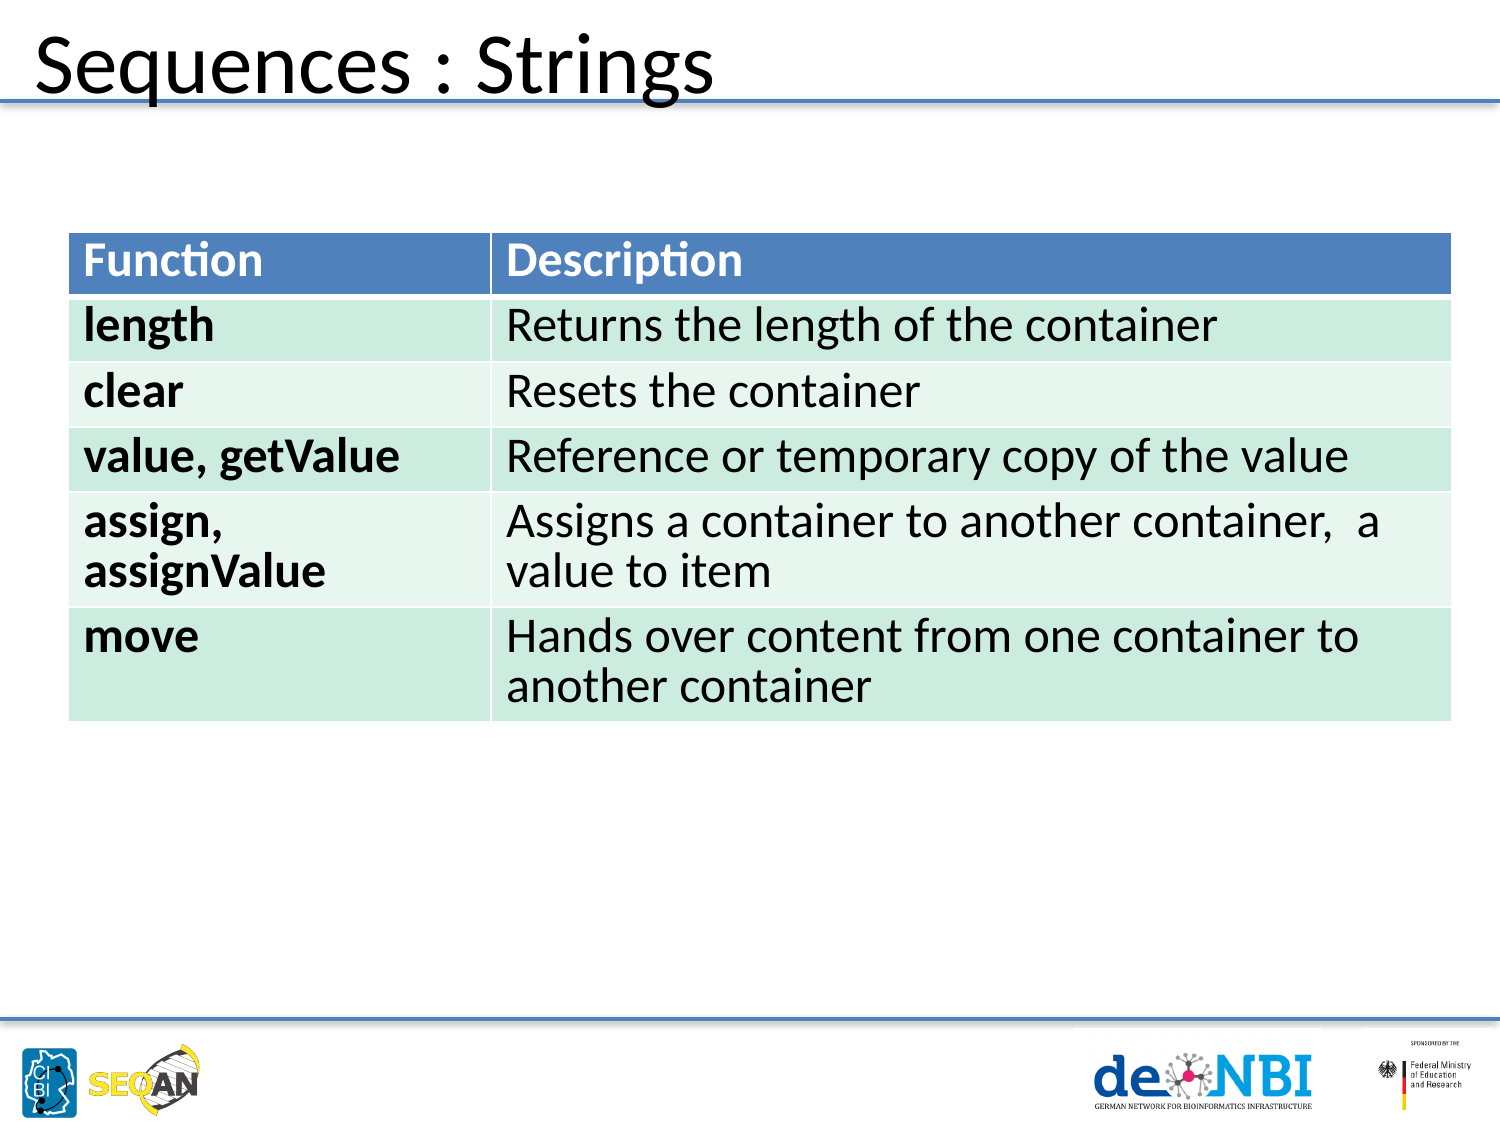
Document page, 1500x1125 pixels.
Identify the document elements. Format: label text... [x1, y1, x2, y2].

table_cell move [69, 608, 490, 721]
text_box Sequences : Strings [19, 0, 1370, 119]
table_cell Reference or temporary copy of the value [492, 428, 1451, 491]
picture [1074, 1028, 1322, 1122]
table_cell Hands over content from one container to another container [492, 608, 1451, 721]
table_cell Returns the length of the container [492, 300, 1451, 361]
table_cell Assigns a container to another container, a value to item [492, 493, 1451, 606]
picture [33, 1108, 44, 1113]
picture [31, 1060, 40, 1071]
table_cell Resets the container [492, 363, 1451, 426]
table_cell assign, assignValue [69, 493, 490, 606]
table_cell length [69, 300, 490, 361]
picture [40, 1051, 48, 1059]
table_header Function [69, 233, 490, 294]
table_header Description [492, 233, 1451, 294]
picture [75, 1042, 202, 1121]
table_cell clear [69, 363, 490, 426]
table_cell value, getValue [69, 428, 490, 491]
